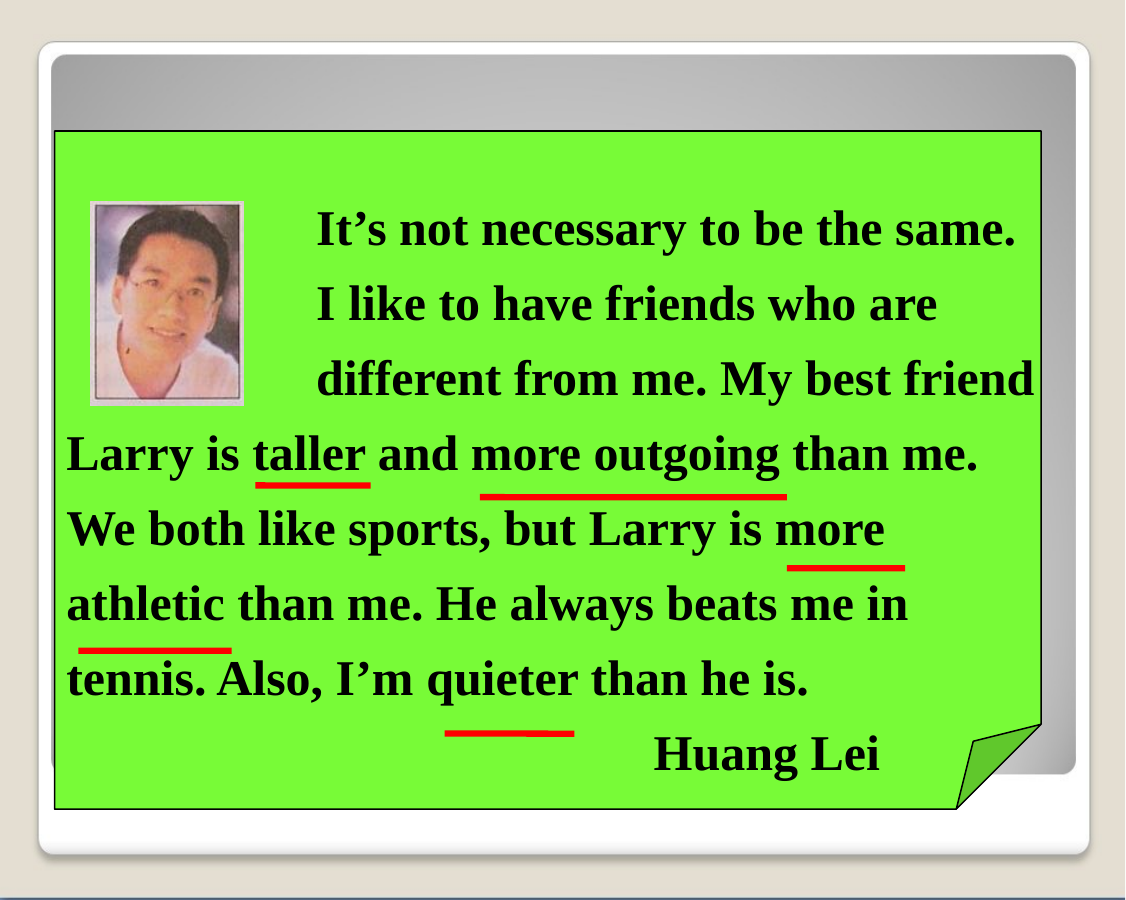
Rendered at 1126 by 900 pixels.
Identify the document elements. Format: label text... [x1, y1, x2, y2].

picture [0, 0, 1126, 900]
text_box [54, 130, 1042, 190]
text_box [54, 805, 961, 810]
text_box It’s not necessary to be the same. I like to have friends who are different from me. My best friend Larry is taller and more outgoing than me. We both like sports, but Larry is more athletic than me. He always beats me in tennis. Also, I’m quieter than he is. Huang Lei [54, 190, 1059, 805]
